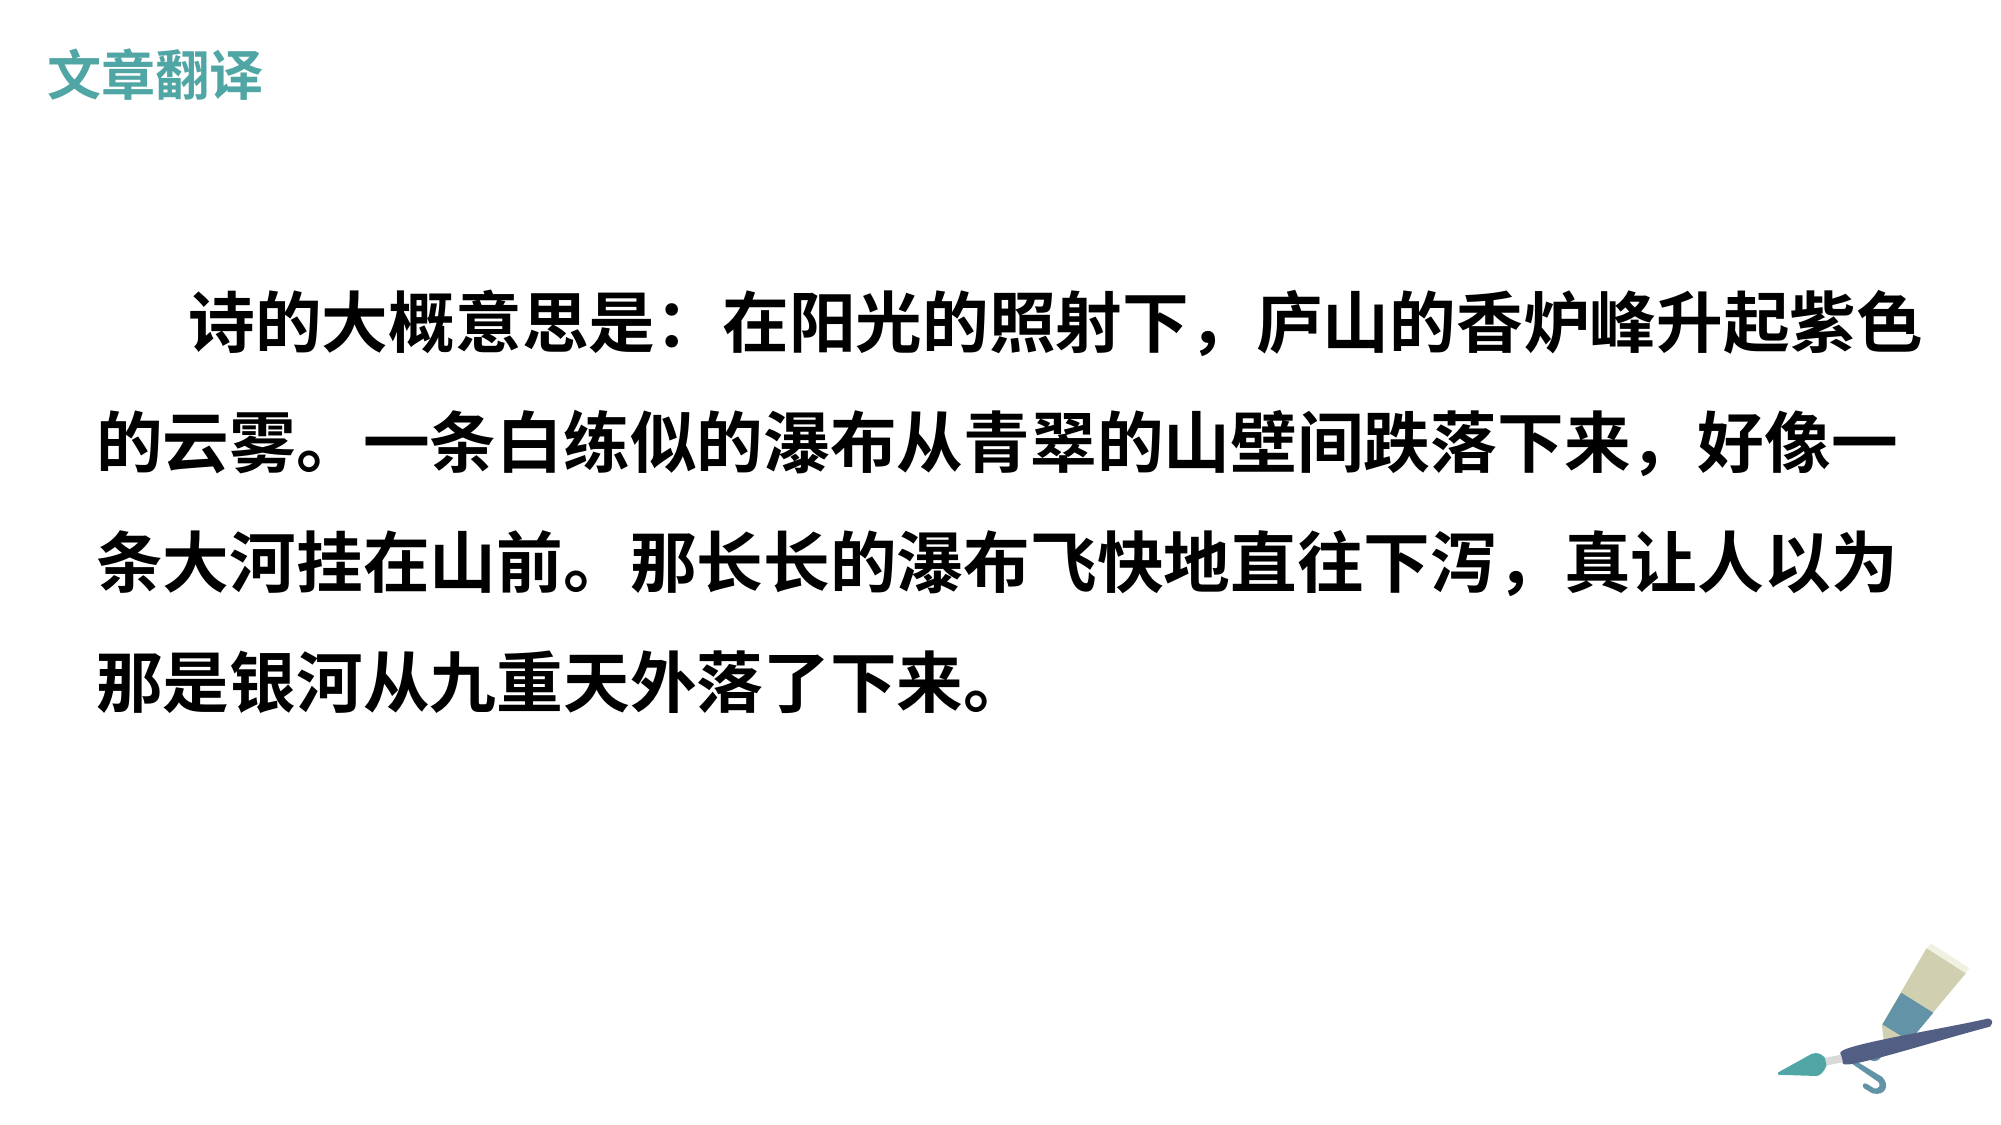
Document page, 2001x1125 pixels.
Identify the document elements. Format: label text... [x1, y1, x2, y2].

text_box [1811, 945, 1974, 1125]
text_box 诗的大概意思是：在阳光的照射下，庐山的香炉峰升起紫色的云雾。一条白练似的瀑布从青翠的山壁间跌落下来，好像一条大河挂在山前。那长长的瀑布飞快地直往下泻，真让人以为那是银河从九重天外落了下来。 [81, 233, 1944, 809]
text_box 文章翻译 [32, 33, 347, 114]
